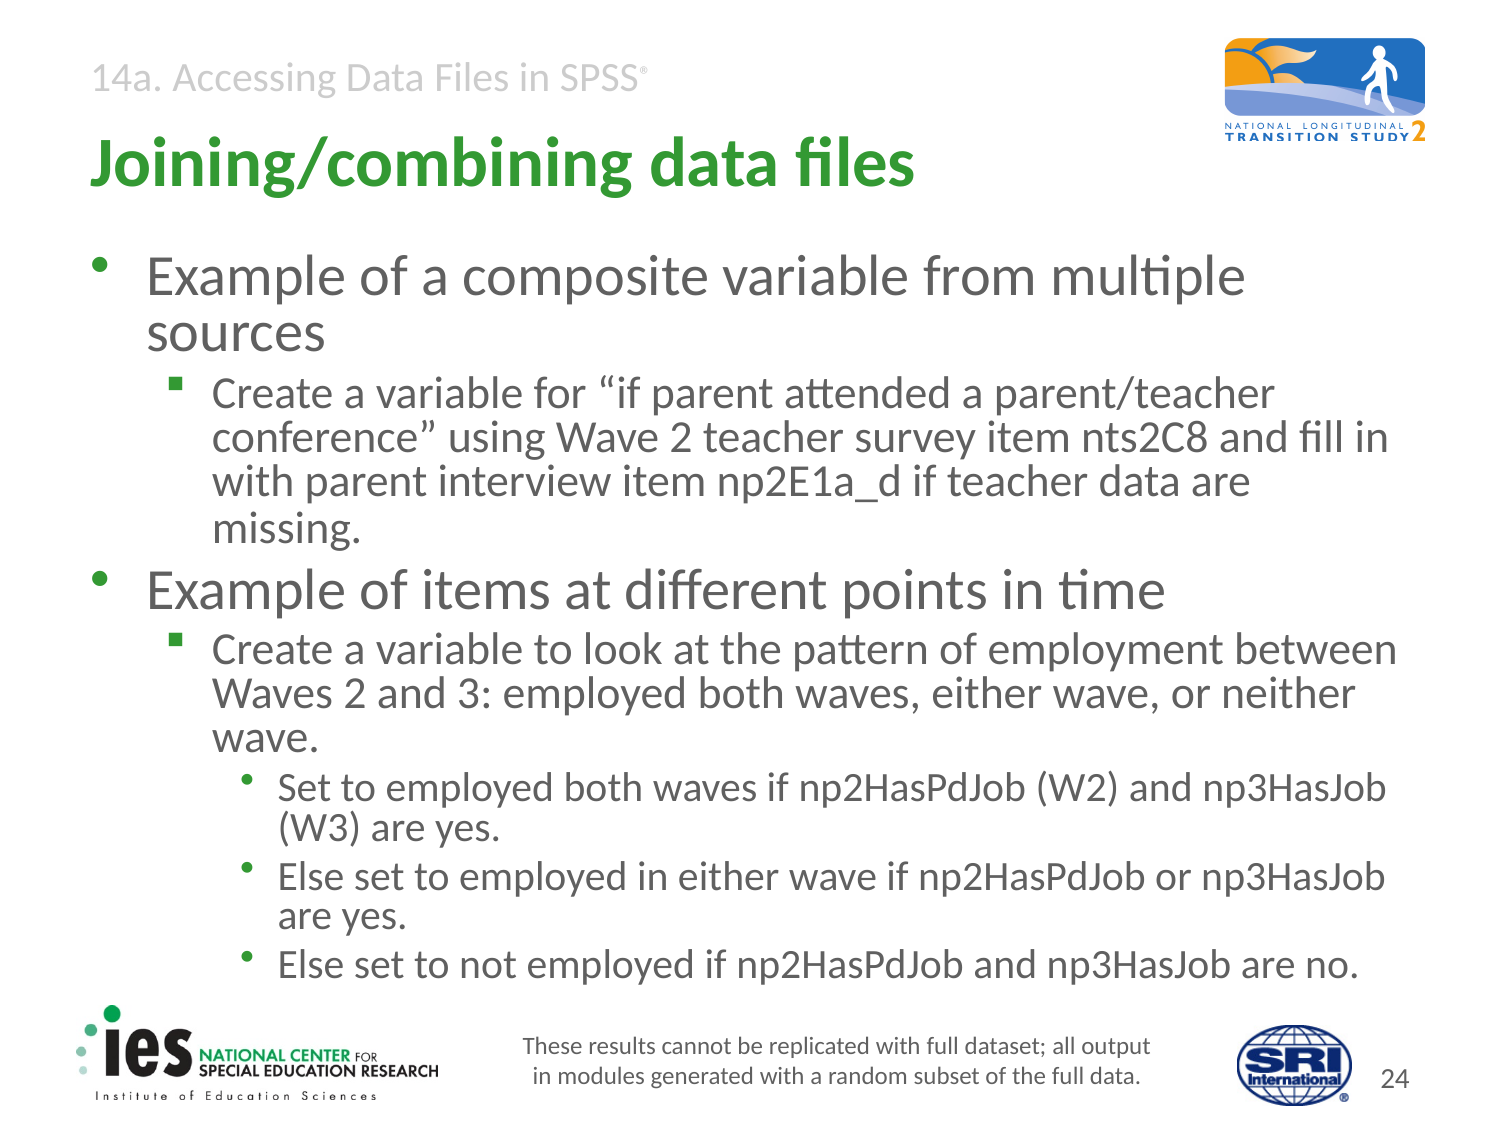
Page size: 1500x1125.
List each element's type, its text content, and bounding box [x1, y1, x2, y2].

picture [1237, 1025, 1352, 1106]
footer These results cannot be replicated with full dataset; all output in modules generated with a random subset of the full data. [437, 1021, 1238, 1101]
slide_number 23 [1321, 1051, 1426, 1125]
title Joining/combining data files [74, 90, 1426, 226]
list Example of a composite variable from multiple sources Create a variable for “if parent attended a parent/teacher conference” using Wave 2 teacher survey item nts2C8 and fill in with parent interview item np2E1a_d if teacher data are missing. Example of items at different points in time Create a variable to look at the pattern of employment between Waves 2 and 3: employed both waves, either wave, or neither wave. Set to employed both waves if np2HasPdJob (W2) and np3HasJob (W3) are yes. Else set to employed in either wave if np2HasPdJob or np3HasJob are yes. Else set to not employed if np2HasPdJob and np3HasJob are no. [74, 243, 1426, 987]
picture [76, 1005, 438, 1100]
